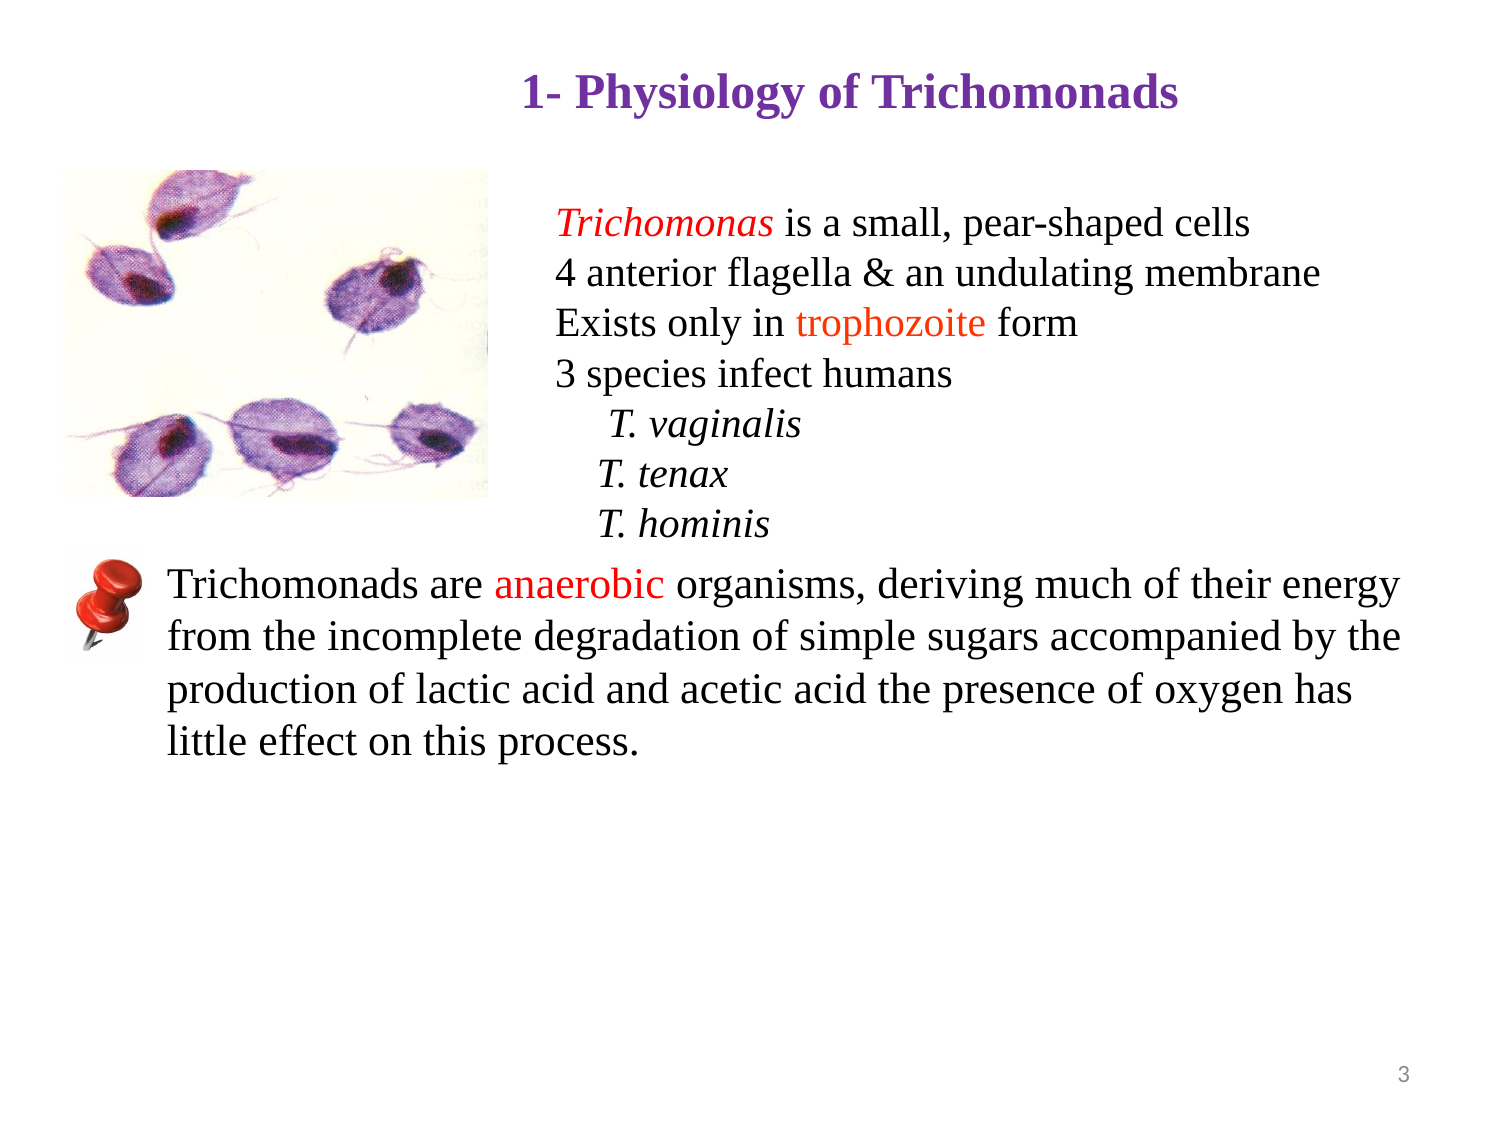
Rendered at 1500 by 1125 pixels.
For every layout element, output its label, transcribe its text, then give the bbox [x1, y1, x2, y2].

picture [64, 547, 145, 664]
slide_number 3 [1074, 1042, 1425, 1103]
picture [62, 170, 488, 497]
list Trichomonas is a small, pear-shaped cells 4 anterior flagella & an undulating membrane Exists only in trophozoite form 3 species infect humans T. vaginalis T. tenax T. hominis Trichomonads are anaerobic organisms, deriving much of their energy from the incomplete degradation of simple sugars accompanied by the production of lactic acid and acetic acid the presence of oxygen has little effect on this process. [75, 137, 1425, 880]
title 1- Physiology of Trichomonads [0, 24, 1300, 213]
